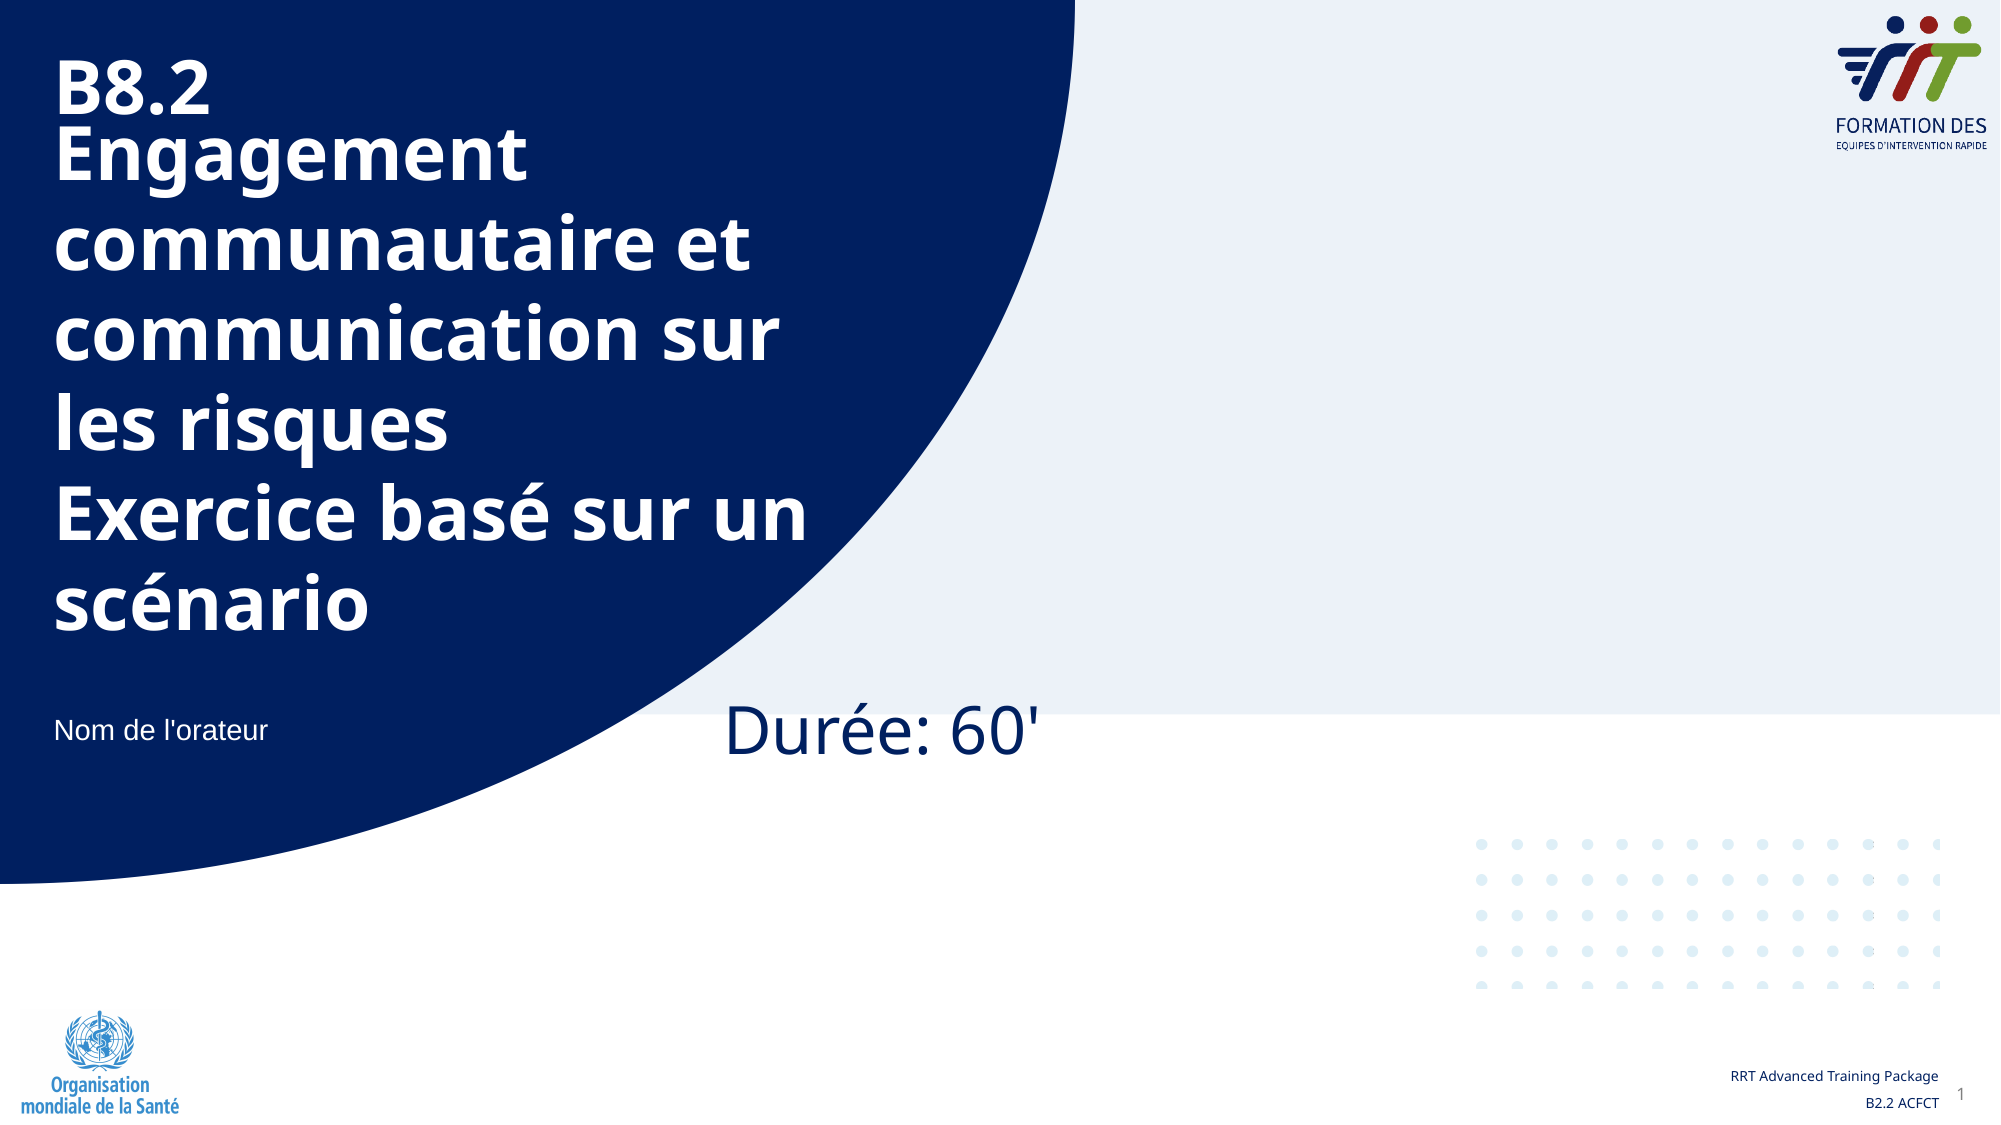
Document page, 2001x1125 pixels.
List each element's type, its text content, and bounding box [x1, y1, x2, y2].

text_box B8.2 [46, 42, 768, 97]
picture [1476, 839, 1940, 989]
picture [20, 1009, 180, 1115]
picture [0, 0, 1075, 884]
text_box Engagement communautaire et communication sur les risques Exercice basé sur un scénario [46, 97, 844, 653]
text_box Nom de l'orateur [45, 704, 429, 755]
text_box Durée: 60' [715, 680, 1120, 776]
picture [1836, 15, 1987, 151]
